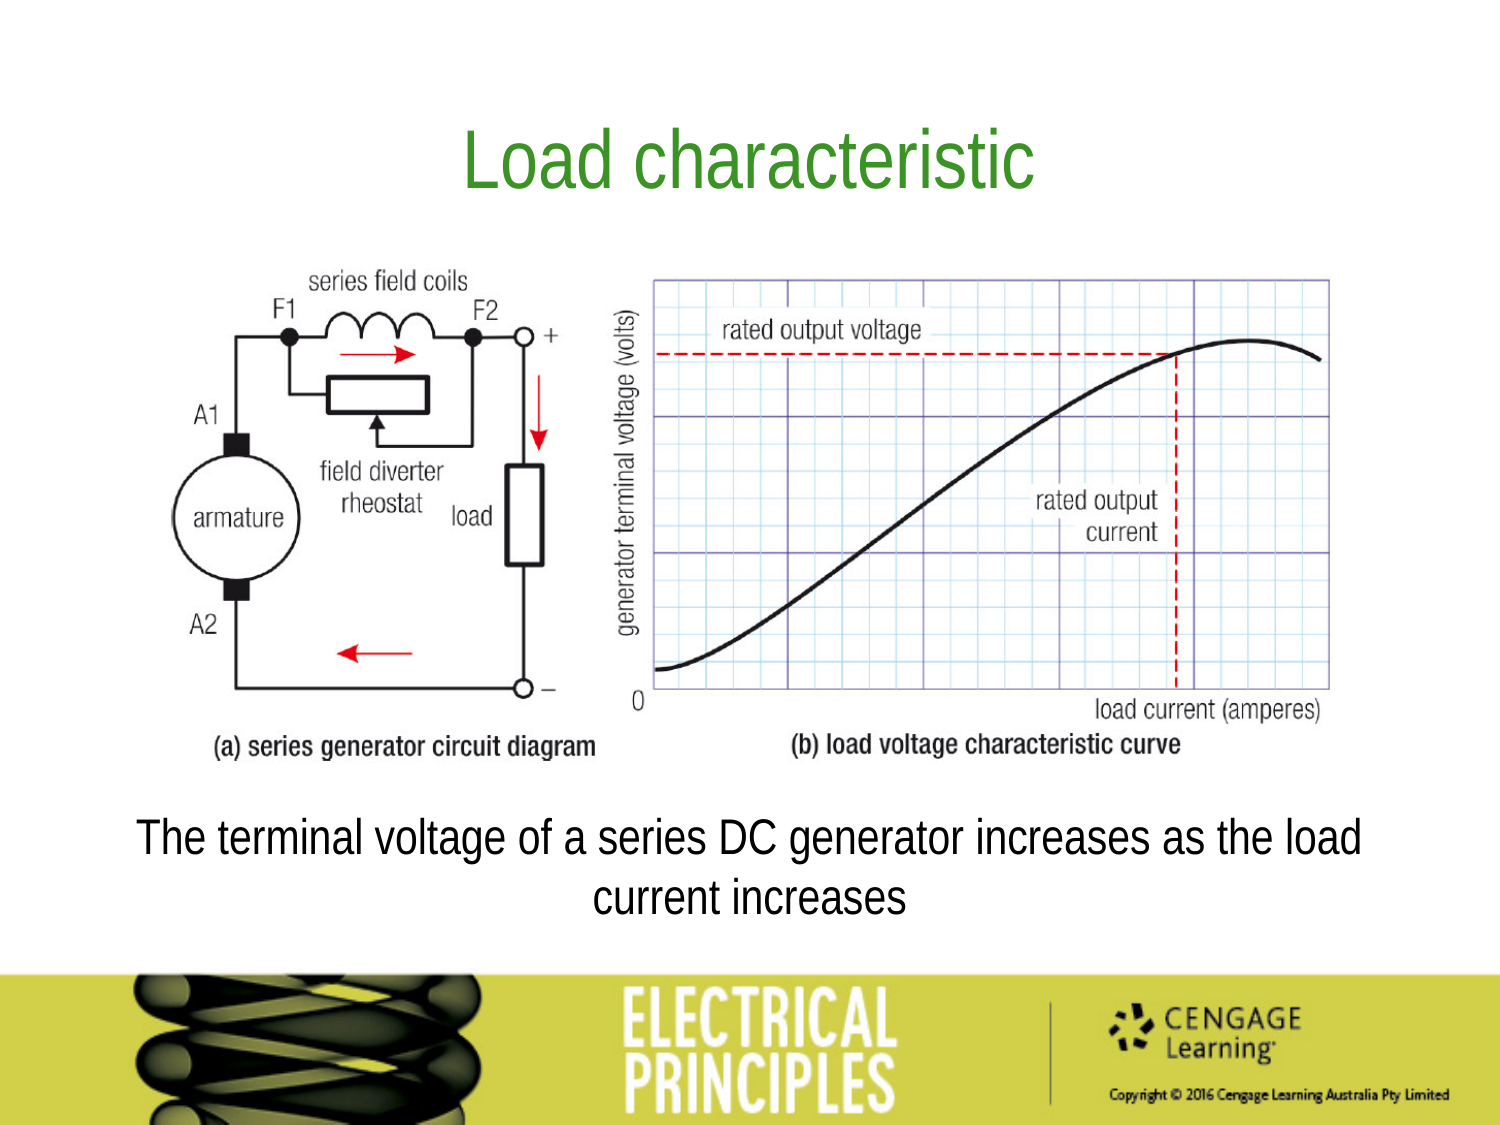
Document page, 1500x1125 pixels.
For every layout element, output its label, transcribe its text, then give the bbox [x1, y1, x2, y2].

title Load characteristic [0, 0, 1500, 207]
picture [0, 207, 1500, 1125]
text_box The terminal voltage of a series DC generator increases as the load current increases [100, 797, 1400, 932]
